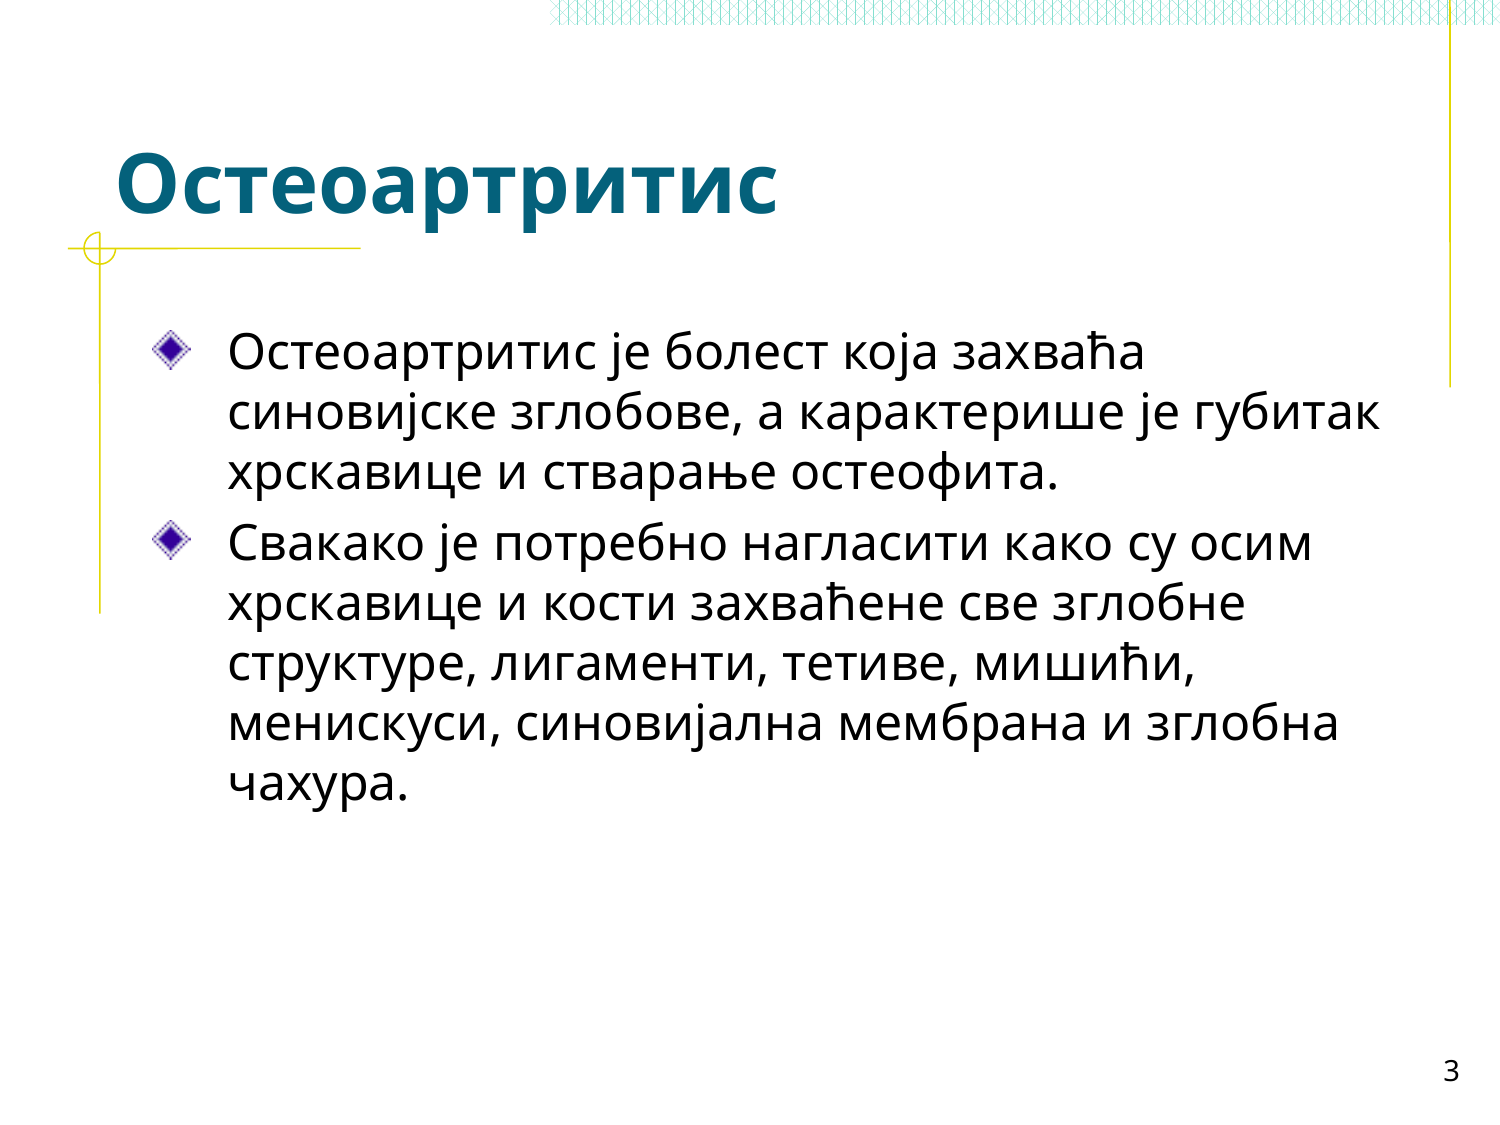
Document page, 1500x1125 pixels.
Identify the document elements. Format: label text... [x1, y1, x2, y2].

picture [152, 520, 191, 560]
title Остеоартритис [99, 49, 1376, 238]
picture [152, 330, 191, 370]
list Остеоартритис је болест која захваћа синовијске зглобове, а карактерише је губитак хрскавице и стварање остеофита. Свакако је потребно нагласити како су осим хрскавице и кости захваћене све зглобне структуре, лигаменти, тетиве, мишићи, менискуси, синовијална мембрана и зглобна чахура. [137, 312, 1413, 988]
slide_number 3 [1162, 1025, 1475, 1100]
